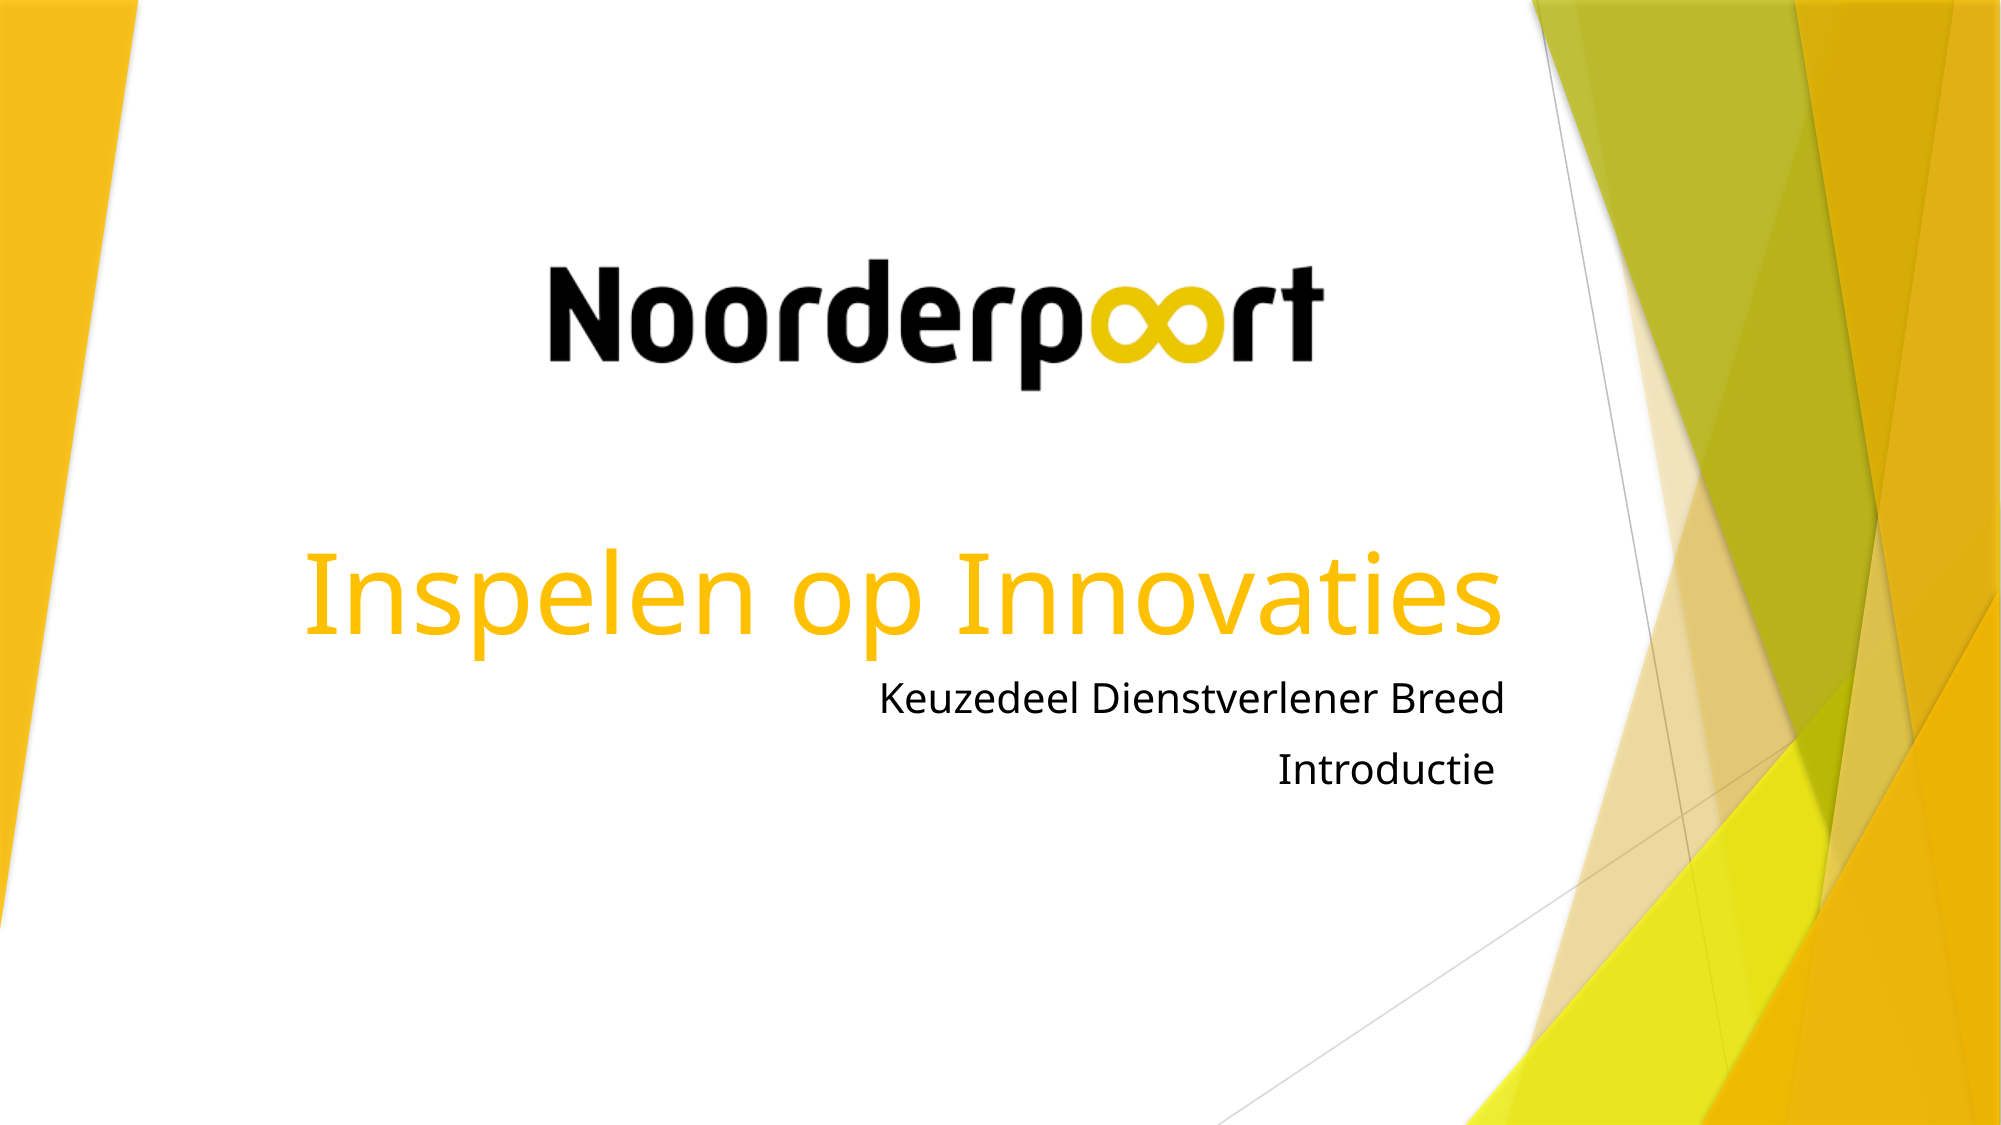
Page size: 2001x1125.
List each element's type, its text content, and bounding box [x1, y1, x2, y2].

subtitle Keuzedeel Dienstverlener Breed Introductie [247, 664, 1522, 845]
title Inspelen op Innovaties [247, 394, 1522, 664]
picture [545, 254, 1329, 395]
